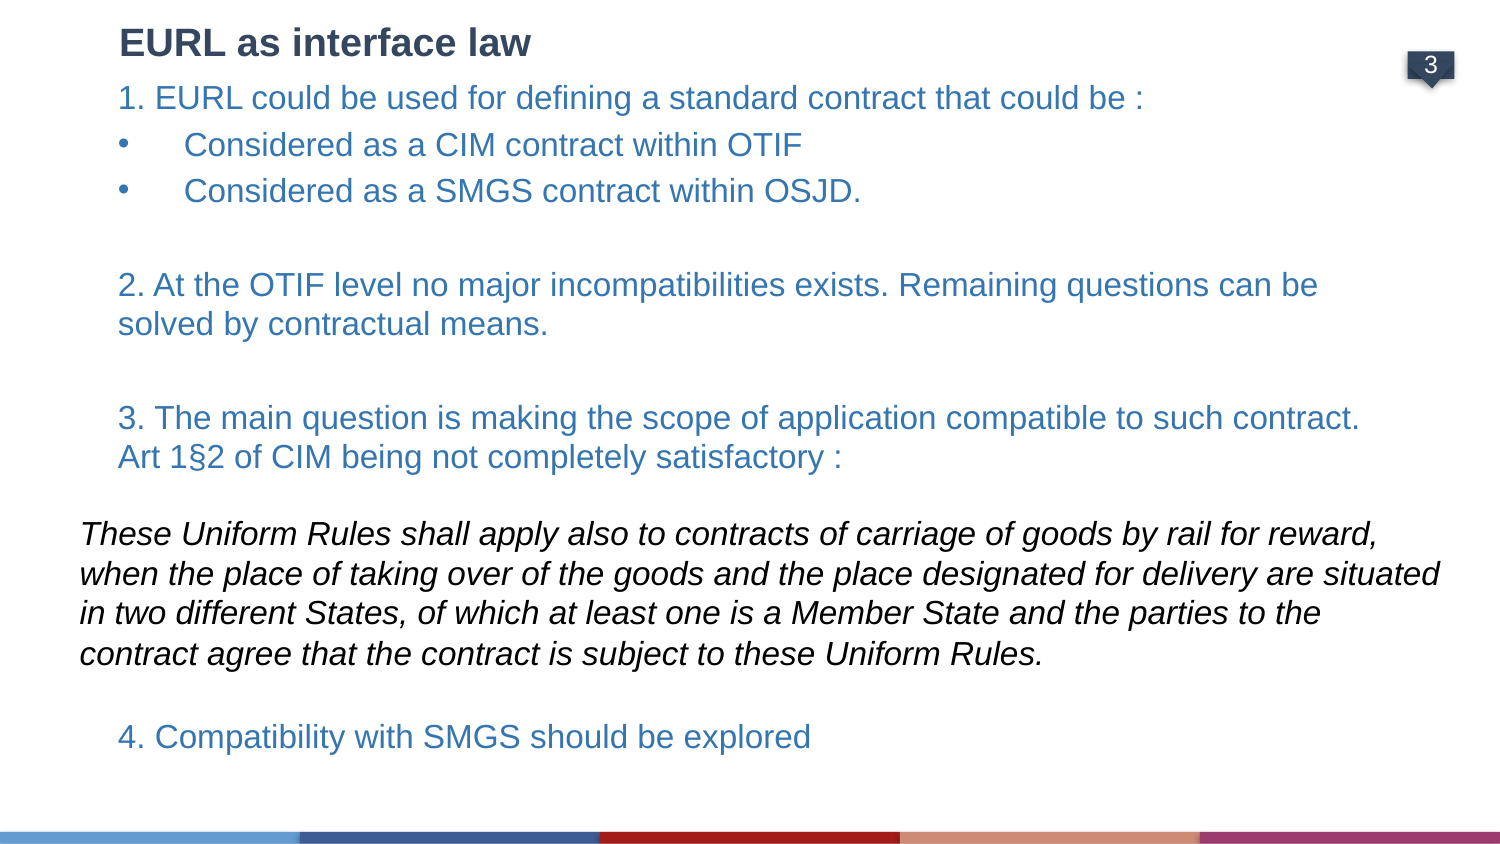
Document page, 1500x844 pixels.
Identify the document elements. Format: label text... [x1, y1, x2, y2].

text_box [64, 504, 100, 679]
title EURL as interface law [100, 22, 1400, 59]
list 1. EURL could be used for defining a standard contract that could be : Considered as a CIM contract within OTIF Considered as a SMGS contract within OSJD. 2. At the OTIF level no major incompatibilities exists. Remaining questions can be solved by contractual means. 3. The main question is making the scope of application compatible to such contract. Art 1§2 of CIM being not completely satisfactory : 4. Compatibility with SMGS should be explored [100, 67, 1400, 801]
text_box These Uniform Rules shall apply also to contracts of carriage of goods by rail for reward, when the place of taking over of the goods and the place designated for delivery are situated in two different States, of which at least one is a Member State and the parties to the contract agree that the contract is subject to these Uniform Rules. [1400, 504, 1459, 679]
